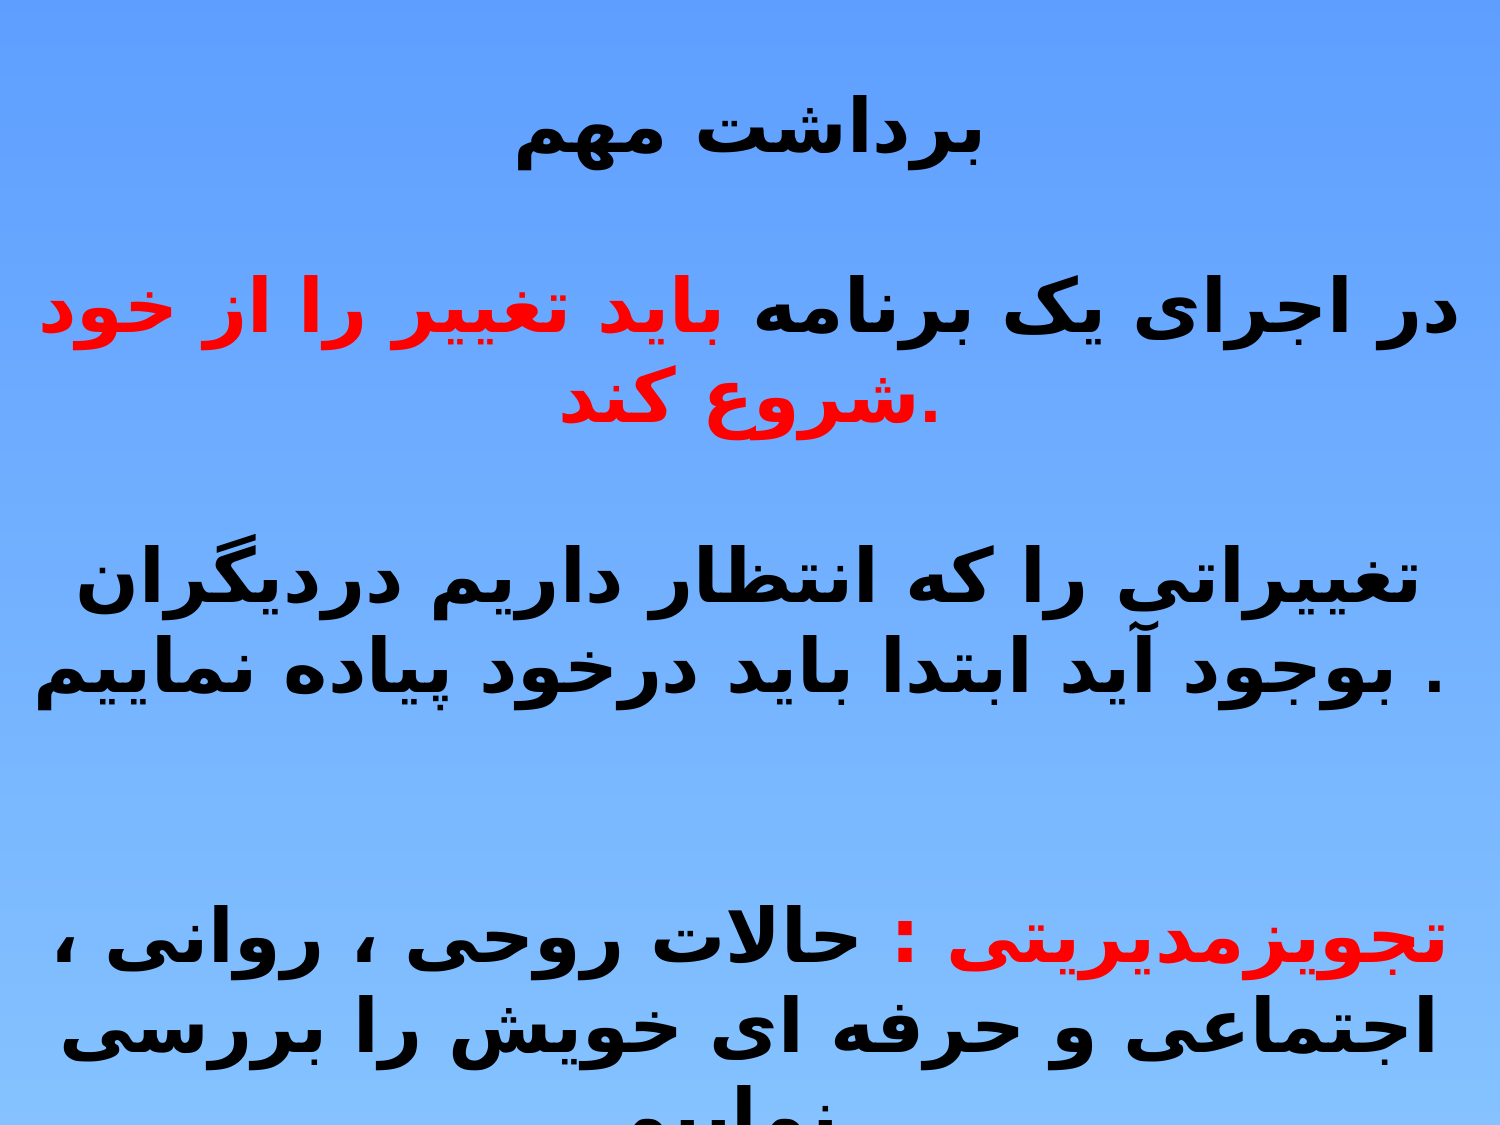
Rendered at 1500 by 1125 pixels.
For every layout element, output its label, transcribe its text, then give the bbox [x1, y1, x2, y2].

text_box برداشت مهم در اجرای یک برنامه باید تغییر را از خود شروع کند. تغییراتی را که انتظار داریم دردیگران بوجود آید ابتدا باید درخود پیاده نماییم . تجویزمدیریتی : حالات روحی ، روانی ، اجتماعی و حرفه ای خویش را بررسی نماییم . [0, 70, 1500, 1125]
